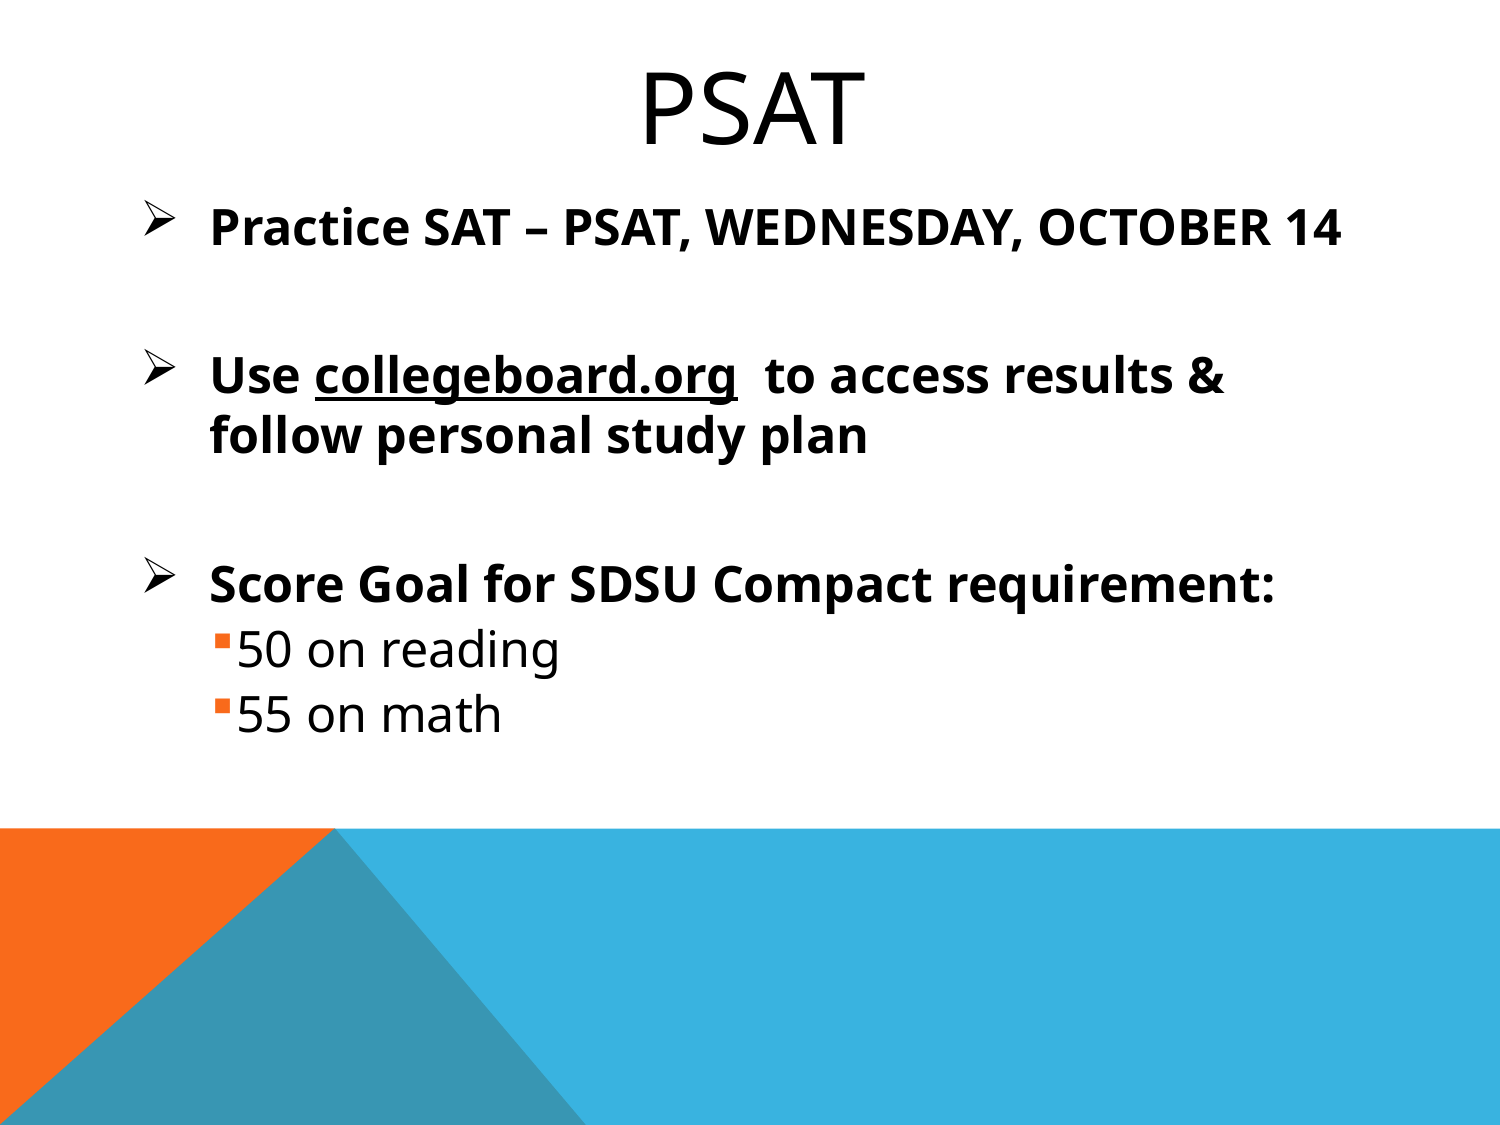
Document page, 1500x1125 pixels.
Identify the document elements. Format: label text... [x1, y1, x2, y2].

title PSAT [135, 60, 1369, 150]
list Practice SAT – PSAT, WEDNESDAY, OCTOBER 14 Use collegeboard.org to access results & follow personal study plan Score Goal for SDSU Compact requirement: 50 on reading 55 on math [125, 187, 1369, 768]
